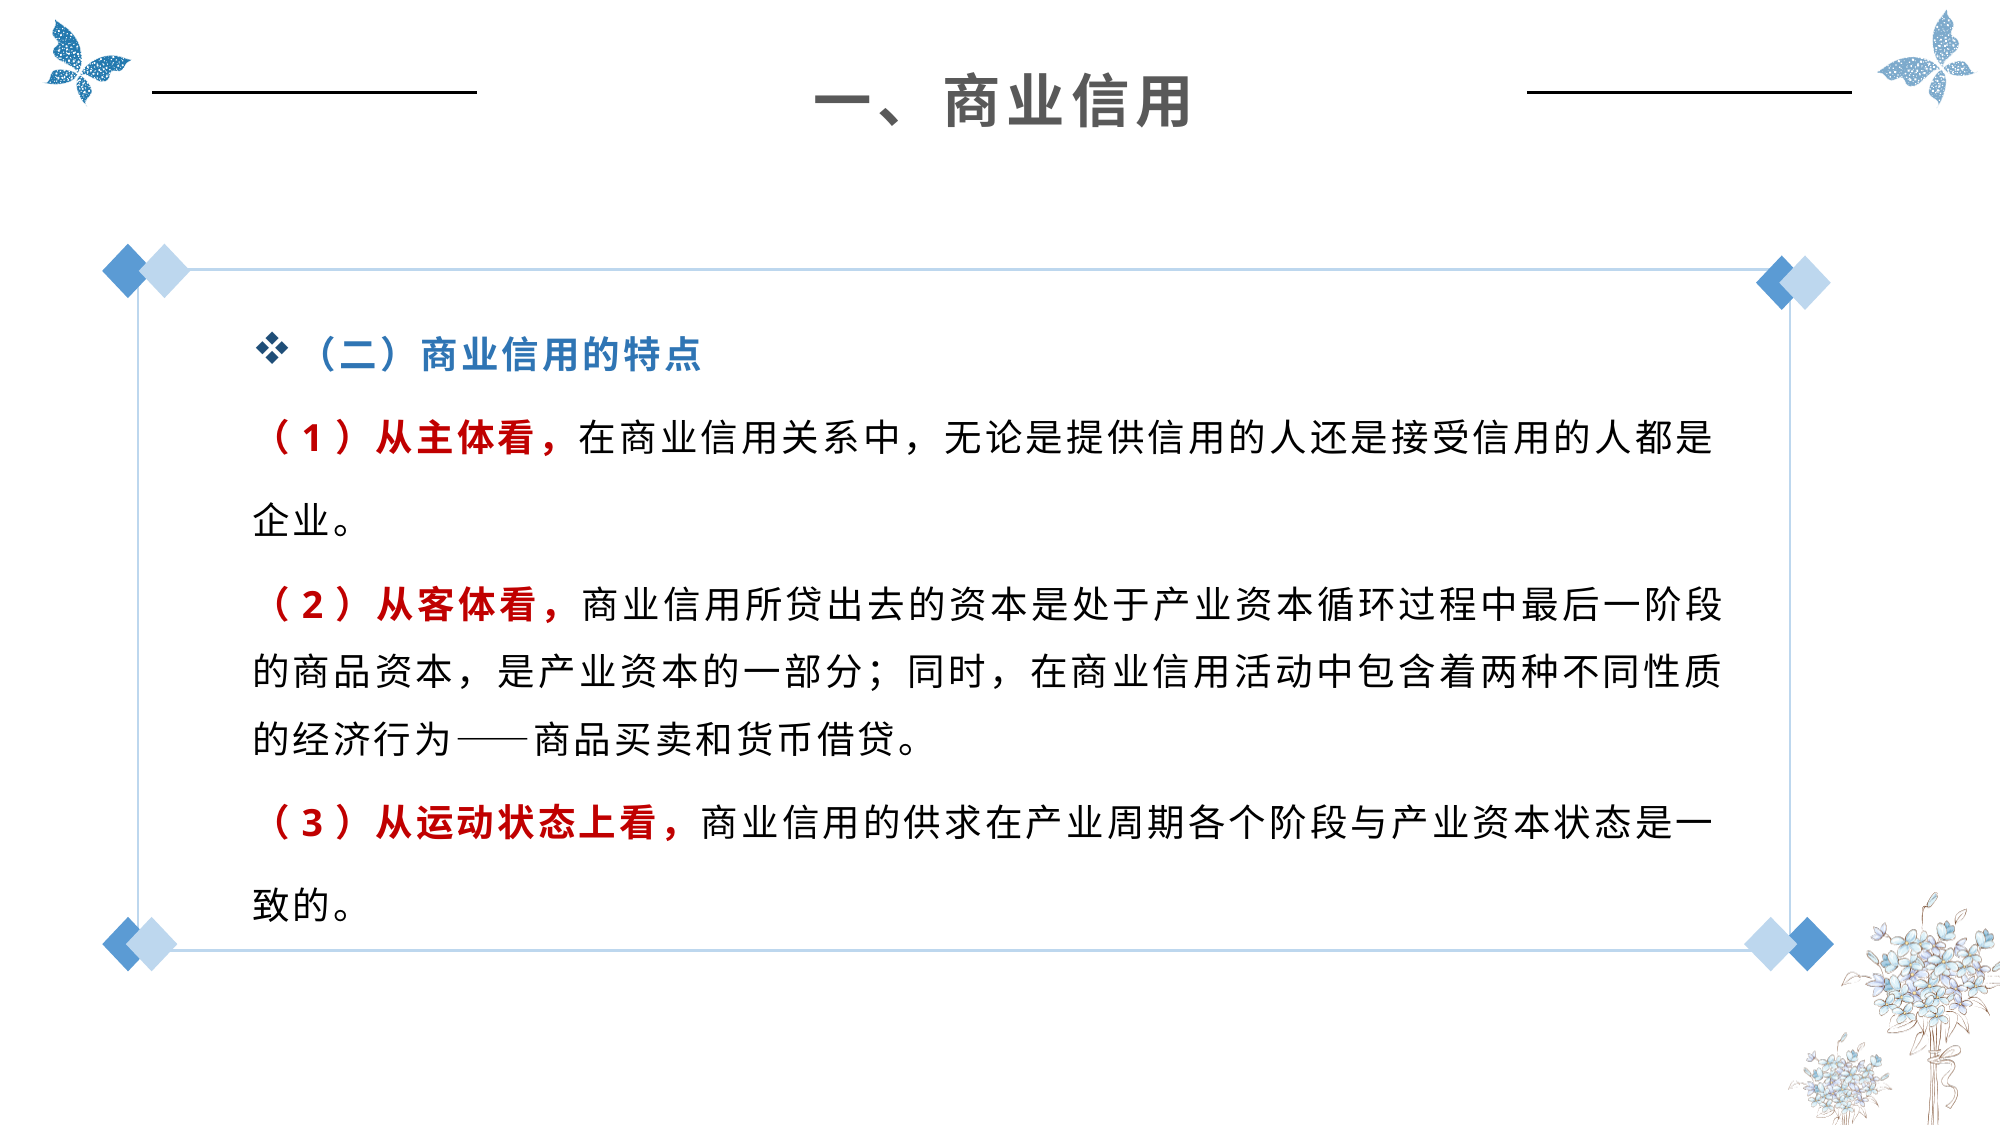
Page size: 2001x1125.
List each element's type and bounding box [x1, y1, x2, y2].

text_box [151, 55, 1852, 142]
text_box [102, 243, 1834, 972]
picture [1788, 892, 2000, 1125]
